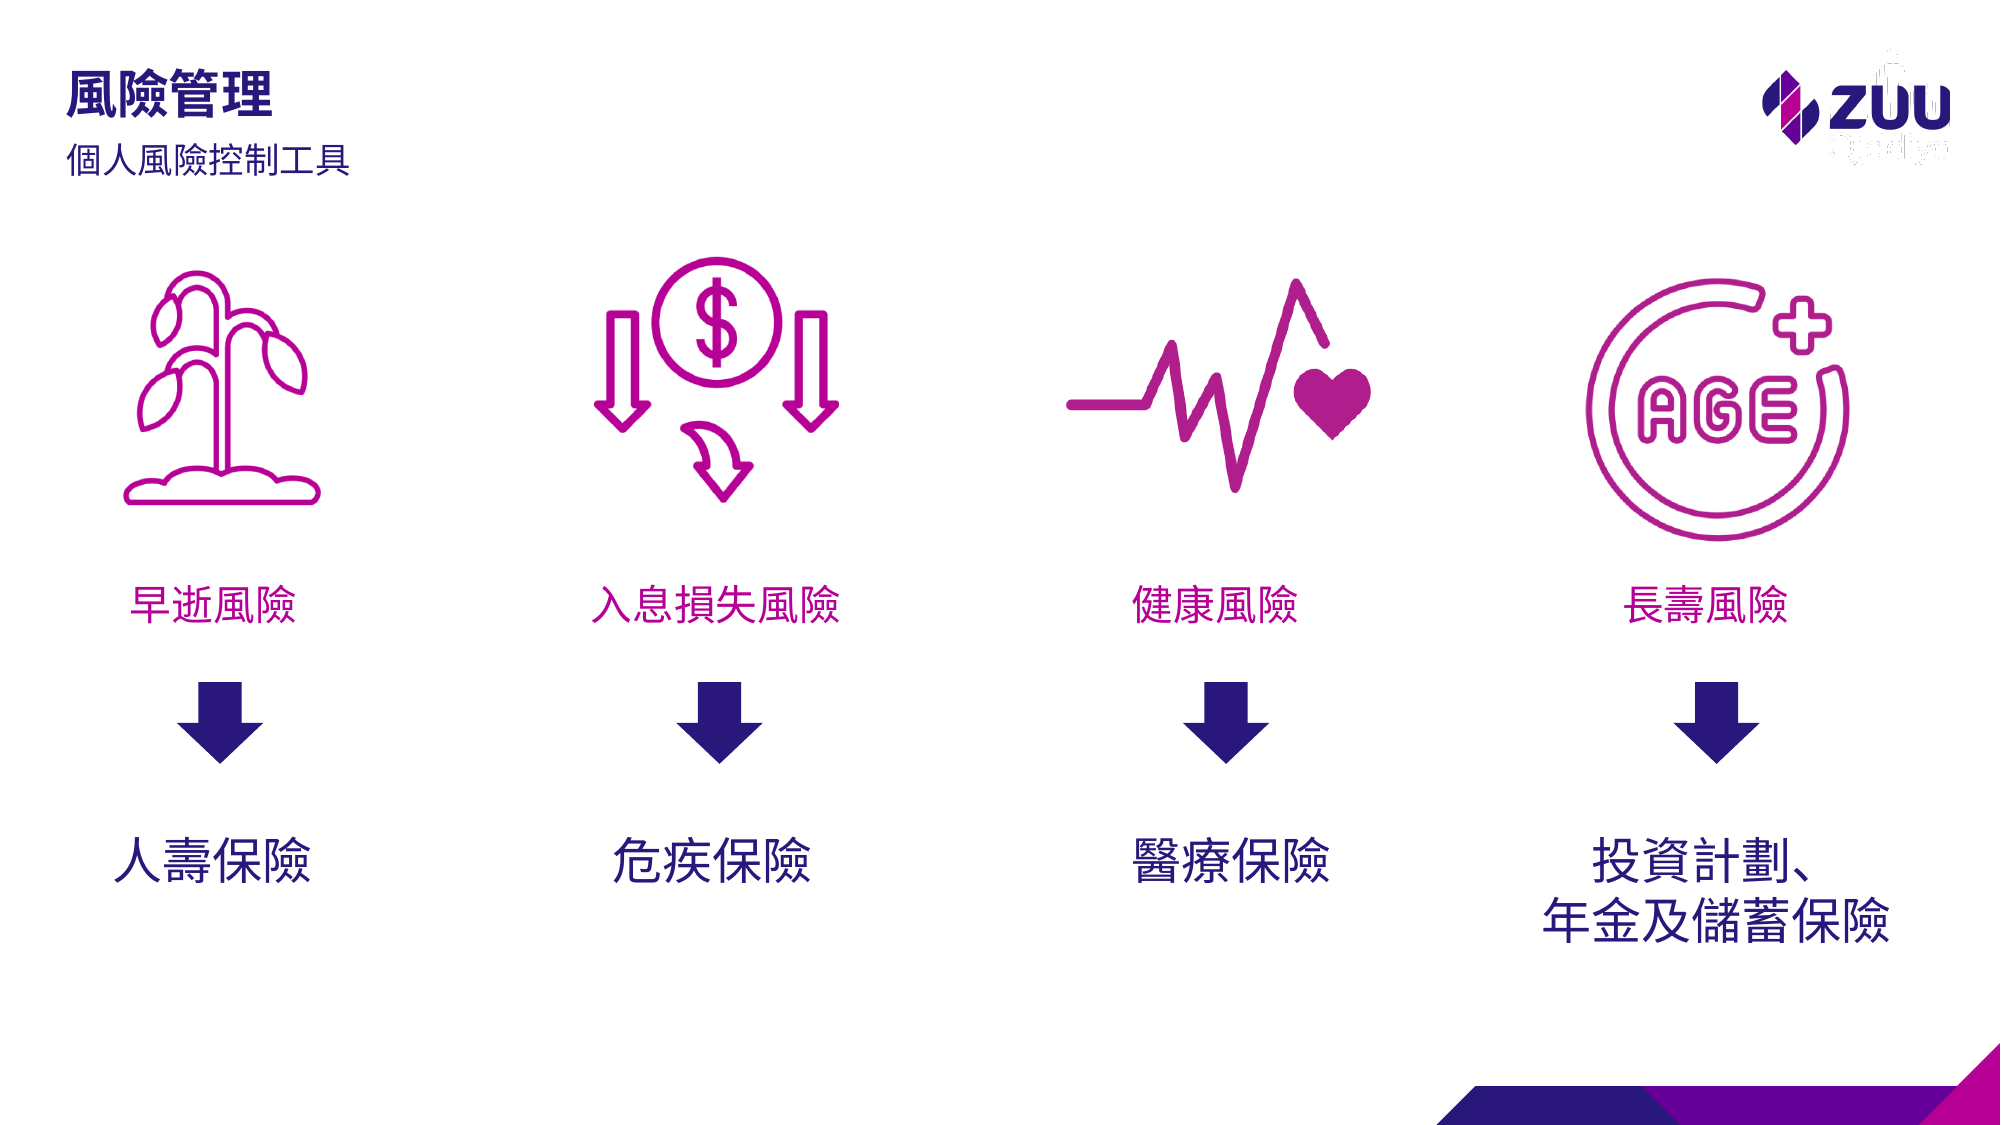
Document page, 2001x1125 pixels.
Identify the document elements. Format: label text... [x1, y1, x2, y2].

text_box 健康風險 [1117, 570, 1336, 636]
picture [1039, 243, 1413, 494]
picture [587, 235, 852, 514]
text_box 早逝風險 [115, 570, 325, 636]
text_box 長壽風險 [1607, 570, 1826, 636]
picture [98, 253, 343, 517]
text_box [673, 681, 766, 766]
picture [1573, 261, 1860, 560]
text_box [1180, 681, 1272, 766]
text_box 人壽保險 [98, 822, 343, 897]
text_box 投資計劃、 年金及儲蓄保險 [1515, 822, 1919, 957]
text_box [174, 681, 266, 766]
text_box [1670, 681, 1763, 766]
text_box 入息損失風險 [575, 570, 864, 636]
text_box 危疾保險 [597, 822, 842, 897]
title 風險管理 [50, 50, 1950, 145]
text_box 醫療保險 [1117, 822, 1361, 897]
subtitle 個人風險控制工具 [52, 128, 1950, 197]
